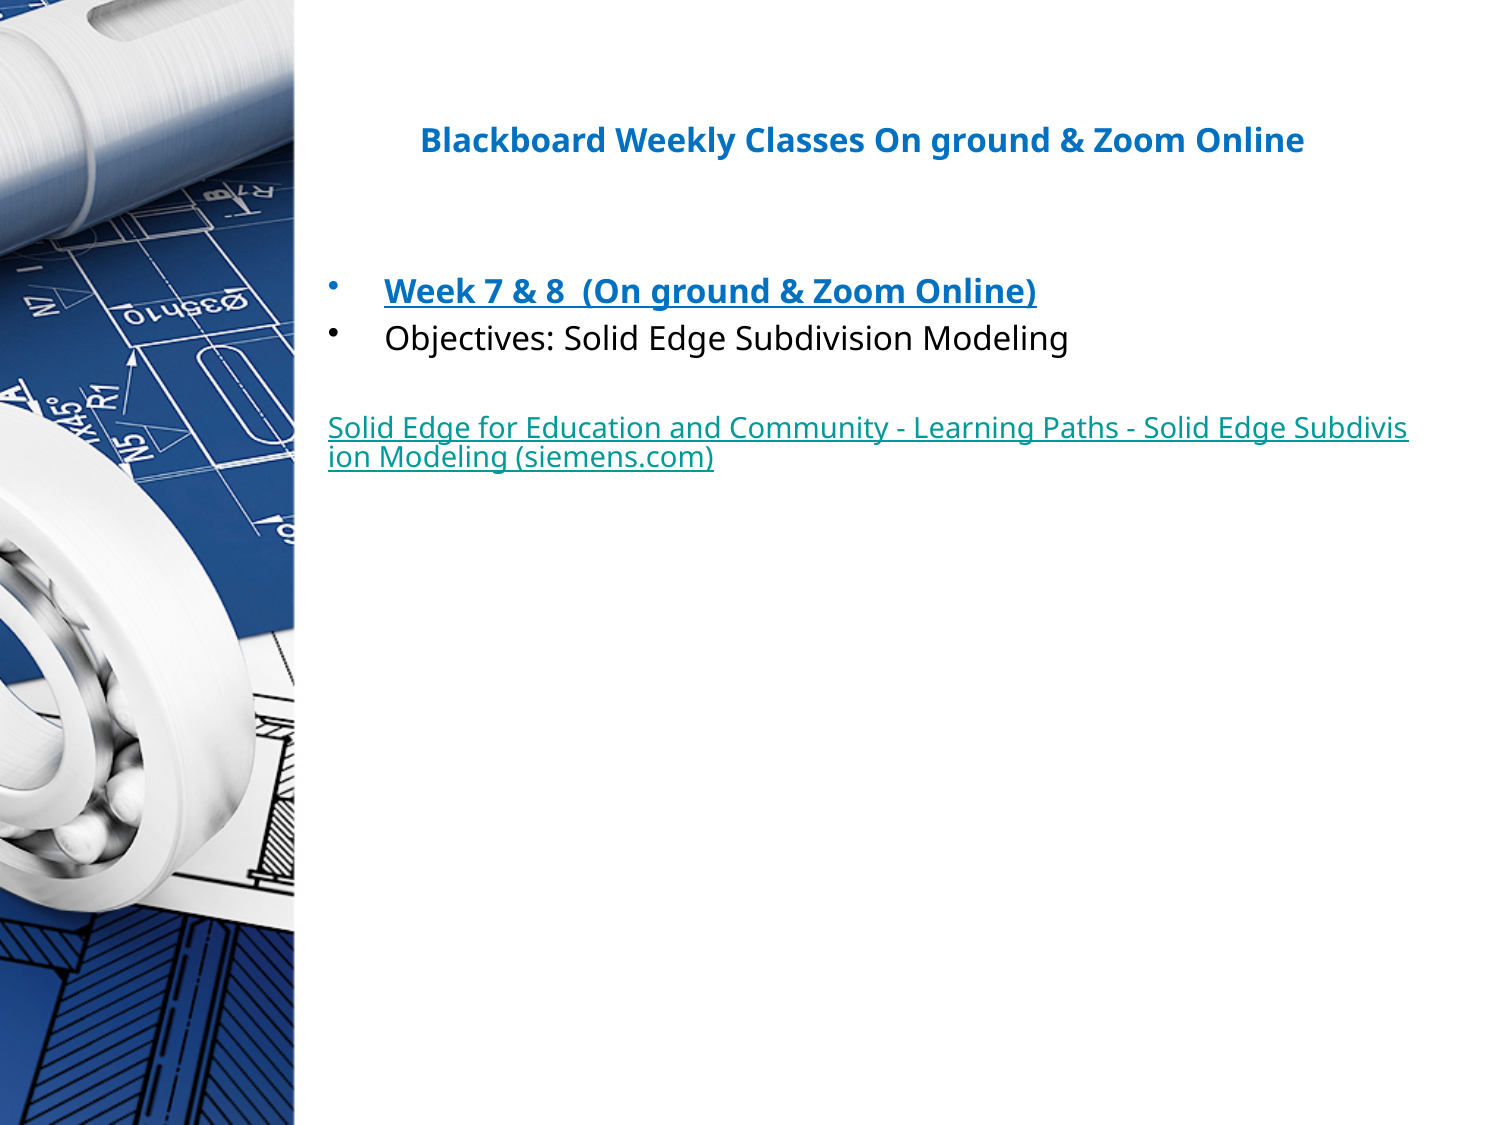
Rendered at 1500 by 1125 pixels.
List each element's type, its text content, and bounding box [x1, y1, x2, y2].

list Week 7 & 8 (On ground & Zoom Online) Objectives: Solid Edge Subdivision Modeling Solid Edge for Education and Community - Learning Paths - Solid Edge Subdivision Modeling (siemens.com) [312, 262, 1425, 1005]
title Blackboard Weekly Classes On ground & Zoom Online [312, 45, 1414, 233]
picture [0, 0, 1500, 1125]
